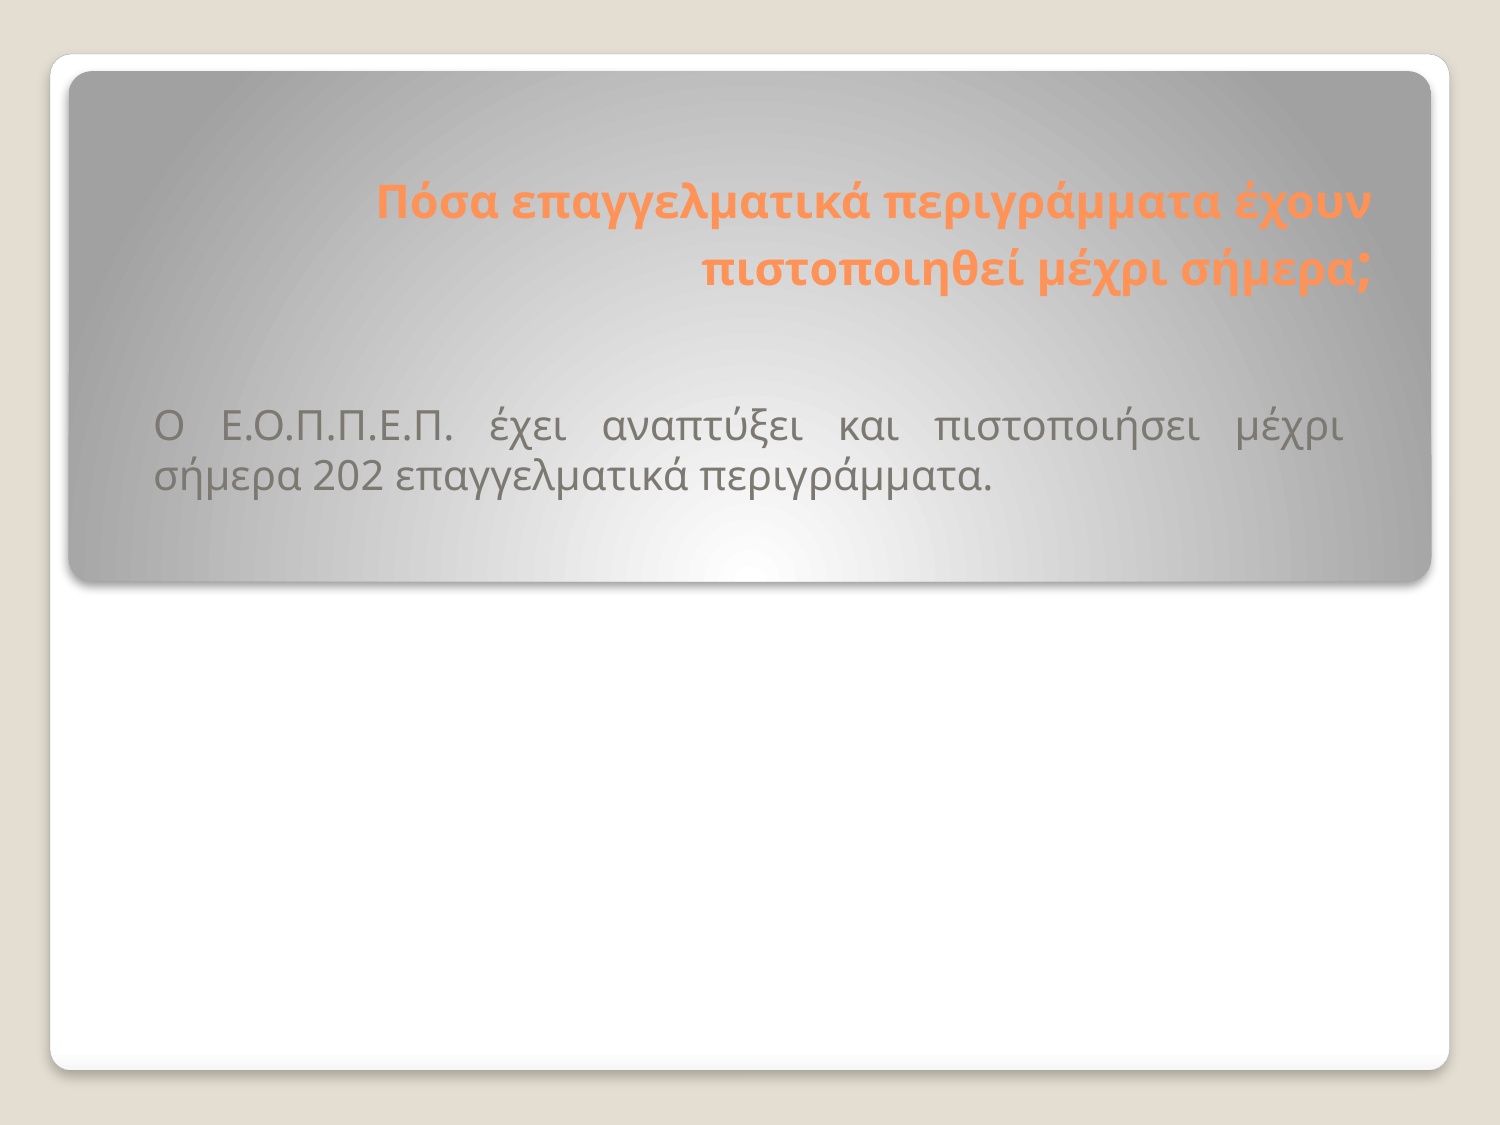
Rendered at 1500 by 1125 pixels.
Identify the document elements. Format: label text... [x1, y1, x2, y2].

title Πόσα επαγγελματικά περιγράμματα έχουν πιστοποιηθεί μέχρι σήμερα; [105, 164, 1381, 305]
subtitle Ο Ε.Ο.Π.Π.Ε.Π. έχει αναπτύξει και πιστοποιήσει μέχρι σήμερα 202 επαγγελματικά περιγράμματα. [117, 398, 1360, 925]
